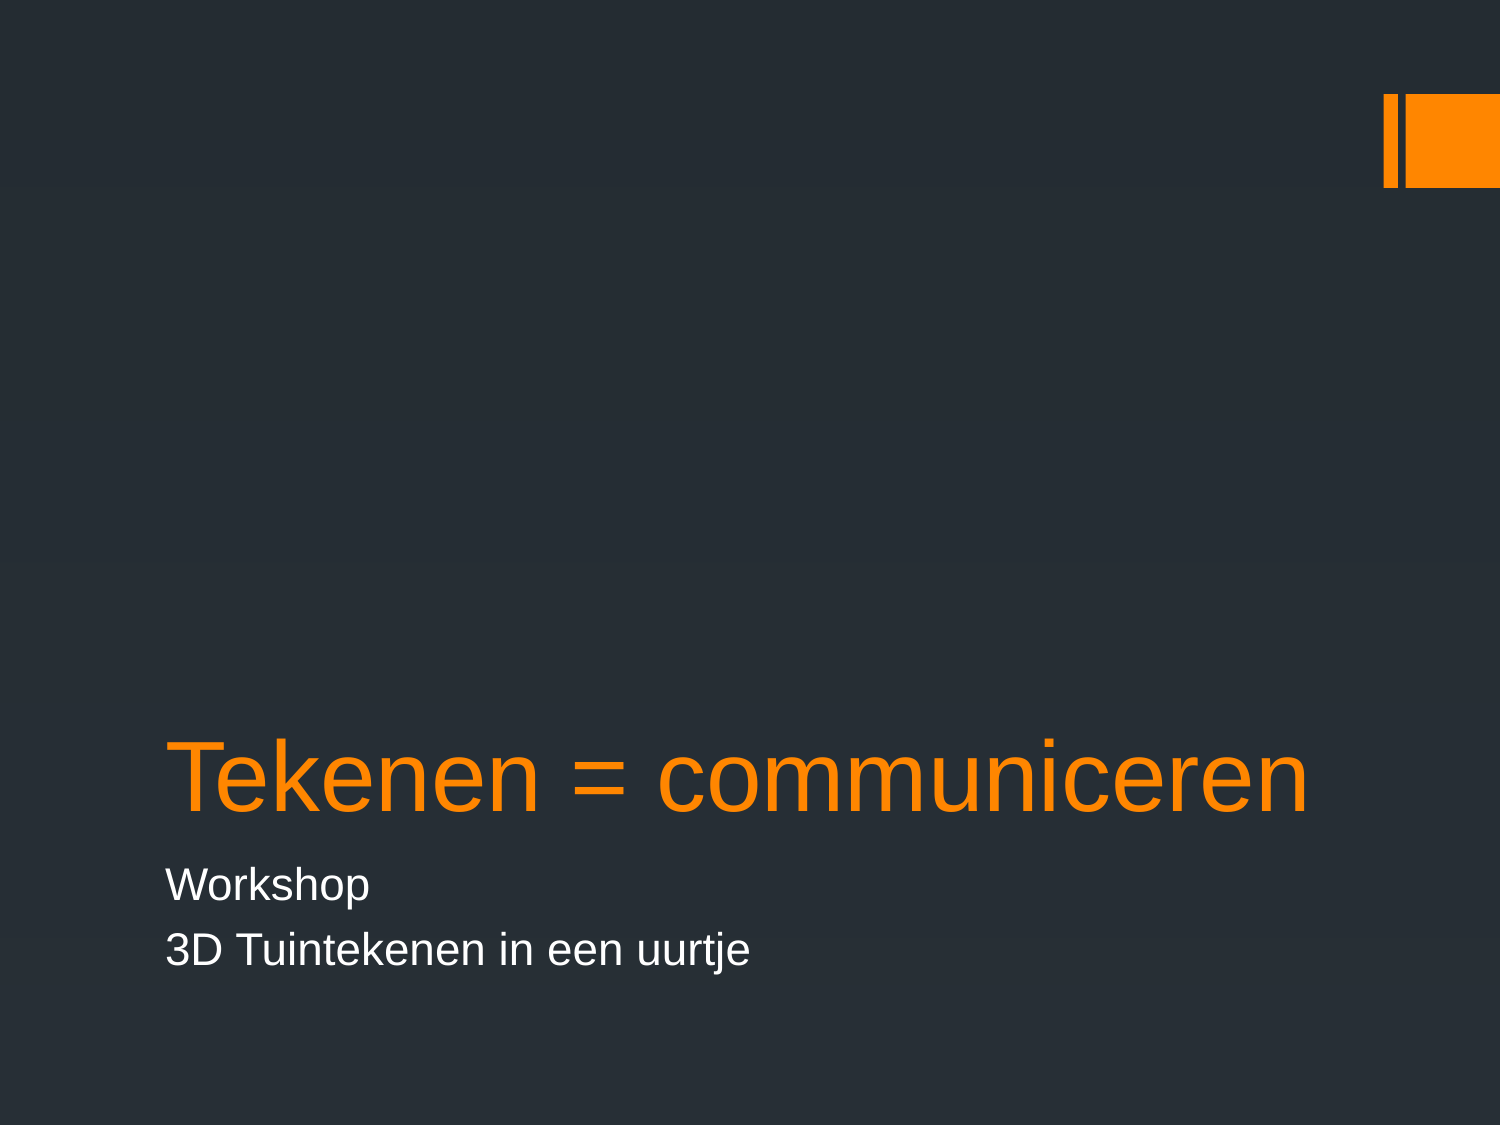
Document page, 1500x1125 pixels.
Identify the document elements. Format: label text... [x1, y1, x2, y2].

title Tekenen = communiceren [150, 412, 1350, 839]
subtitle Workshop 3D Tuintekenen in een uurtje [150, 847, 1350, 1036]
